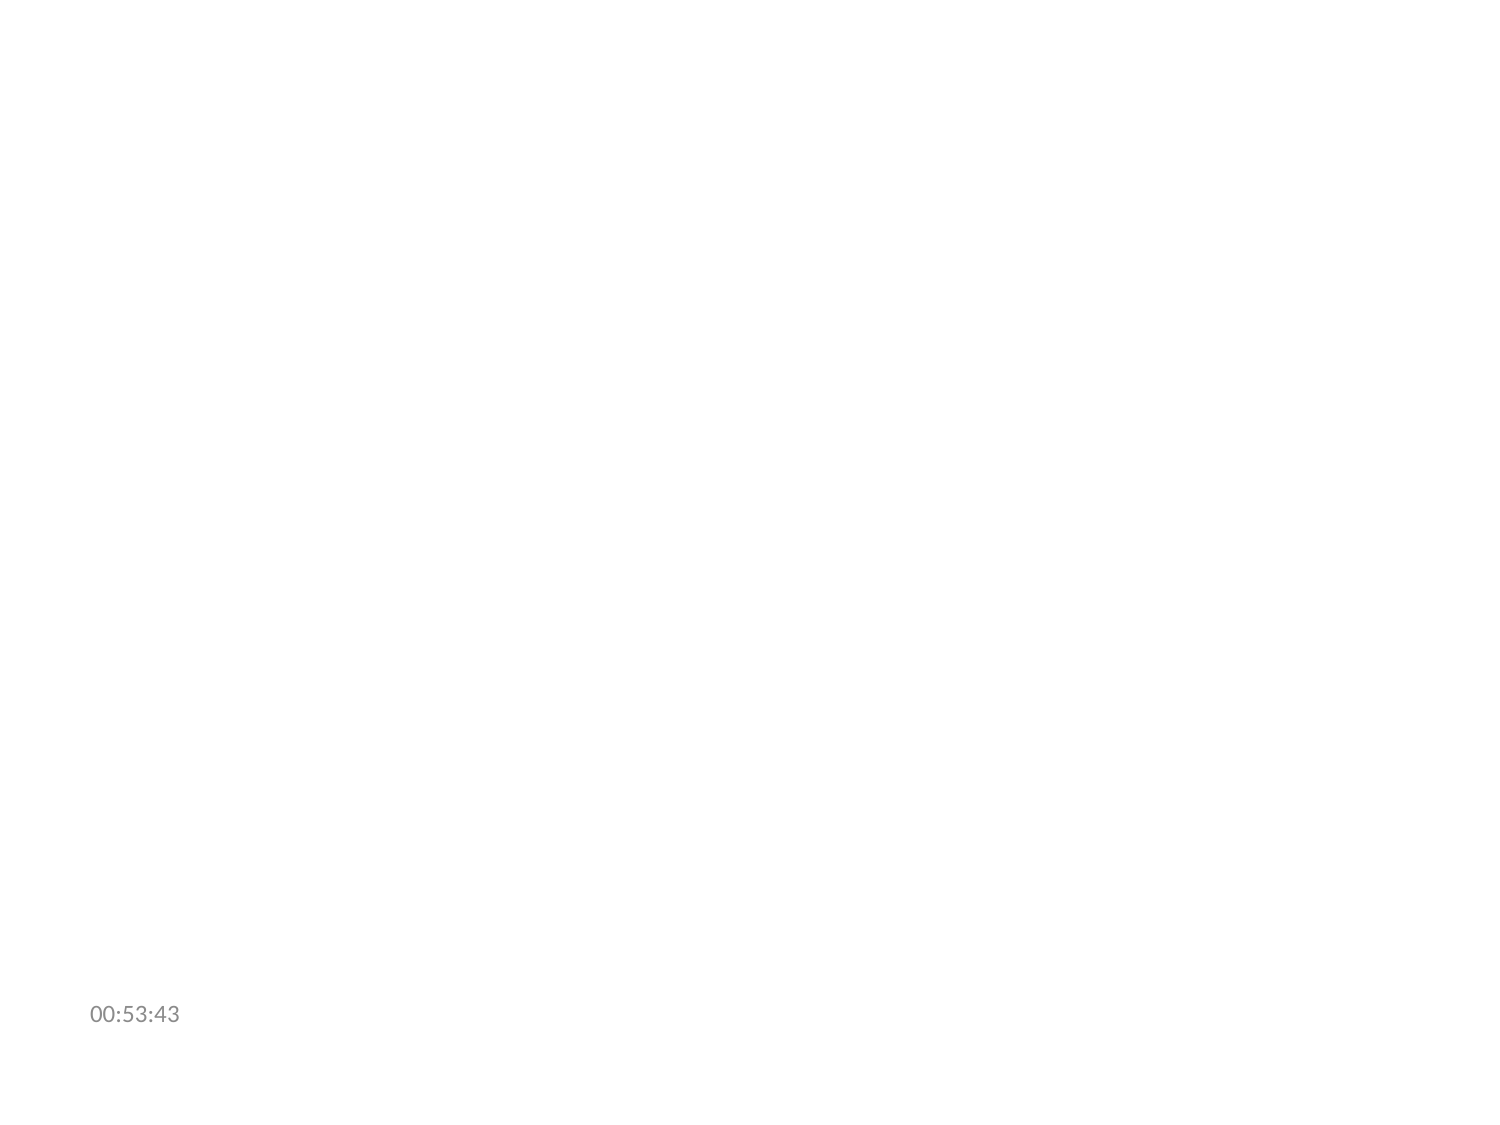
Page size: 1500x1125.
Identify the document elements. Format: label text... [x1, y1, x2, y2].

text_box 15:35:09 [75, 982, 425, 1043]
